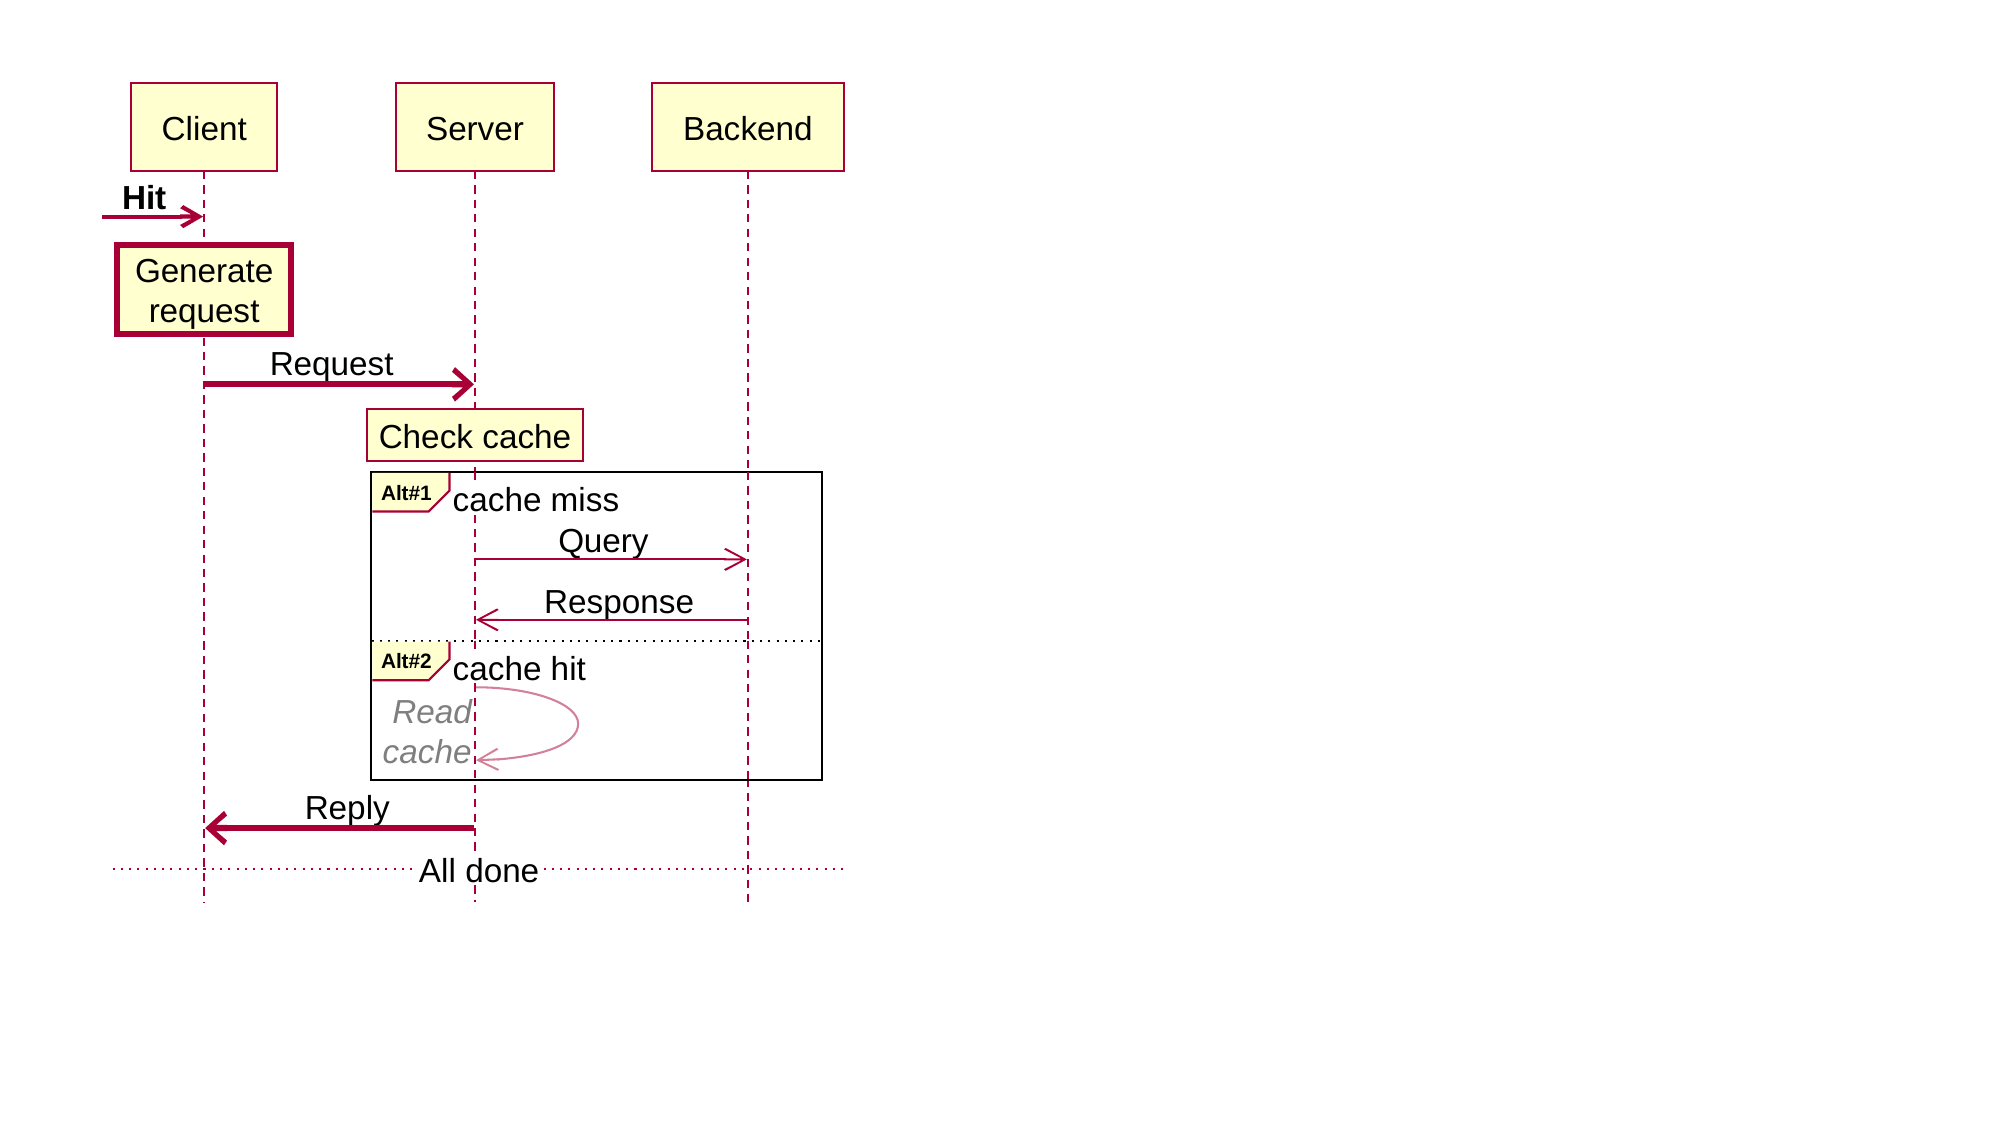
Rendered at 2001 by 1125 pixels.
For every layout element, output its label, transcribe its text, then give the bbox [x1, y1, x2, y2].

text_box All done [416, 849, 542, 888]
text_box Alt#1 [378, 479, 434, 505]
text_box [476, 621, 747, 640]
text_box Alt#2 [378, 647, 434, 673]
text_box Generate request [116, 244, 292, 335]
text_box [476, 560, 747, 619]
text_box [371, 641, 474, 781]
text_box Query [556, 520, 652, 558]
text_box Backend [651, 83, 844, 171]
text_box [74, 74, 886, 903]
text_box [371, 641, 448, 681]
text_box Request [267, 343, 396, 381]
text_box cache hit [452, 647, 591, 686]
text_box [476, 641, 747, 781]
text_box Client [131, 83, 278, 171]
text_box Server [395, 83, 555, 171]
text_box Response [542, 581, 697, 619]
text_box Read cache [378, 689, 472, 771]
text_box [476, 471, 747, 558]
text_box Reply [302, 787, 393, 825]
text_box [476, 686, 579, 771]
text_box [371, 471, 474, 640]
text_box [372, 641, 451, 681]
text_box [748, 471, 822, 640]
text_box cache miss [452, 479, 624, 517]
text_box [371, 472, 448, 513]
text_box [748, 641, 822, 781]
text_box Hit [119, 177, 169, 215]
text_box Check cache [367, 409, 583, 462]
text_box [372, 472, 451, 513]
